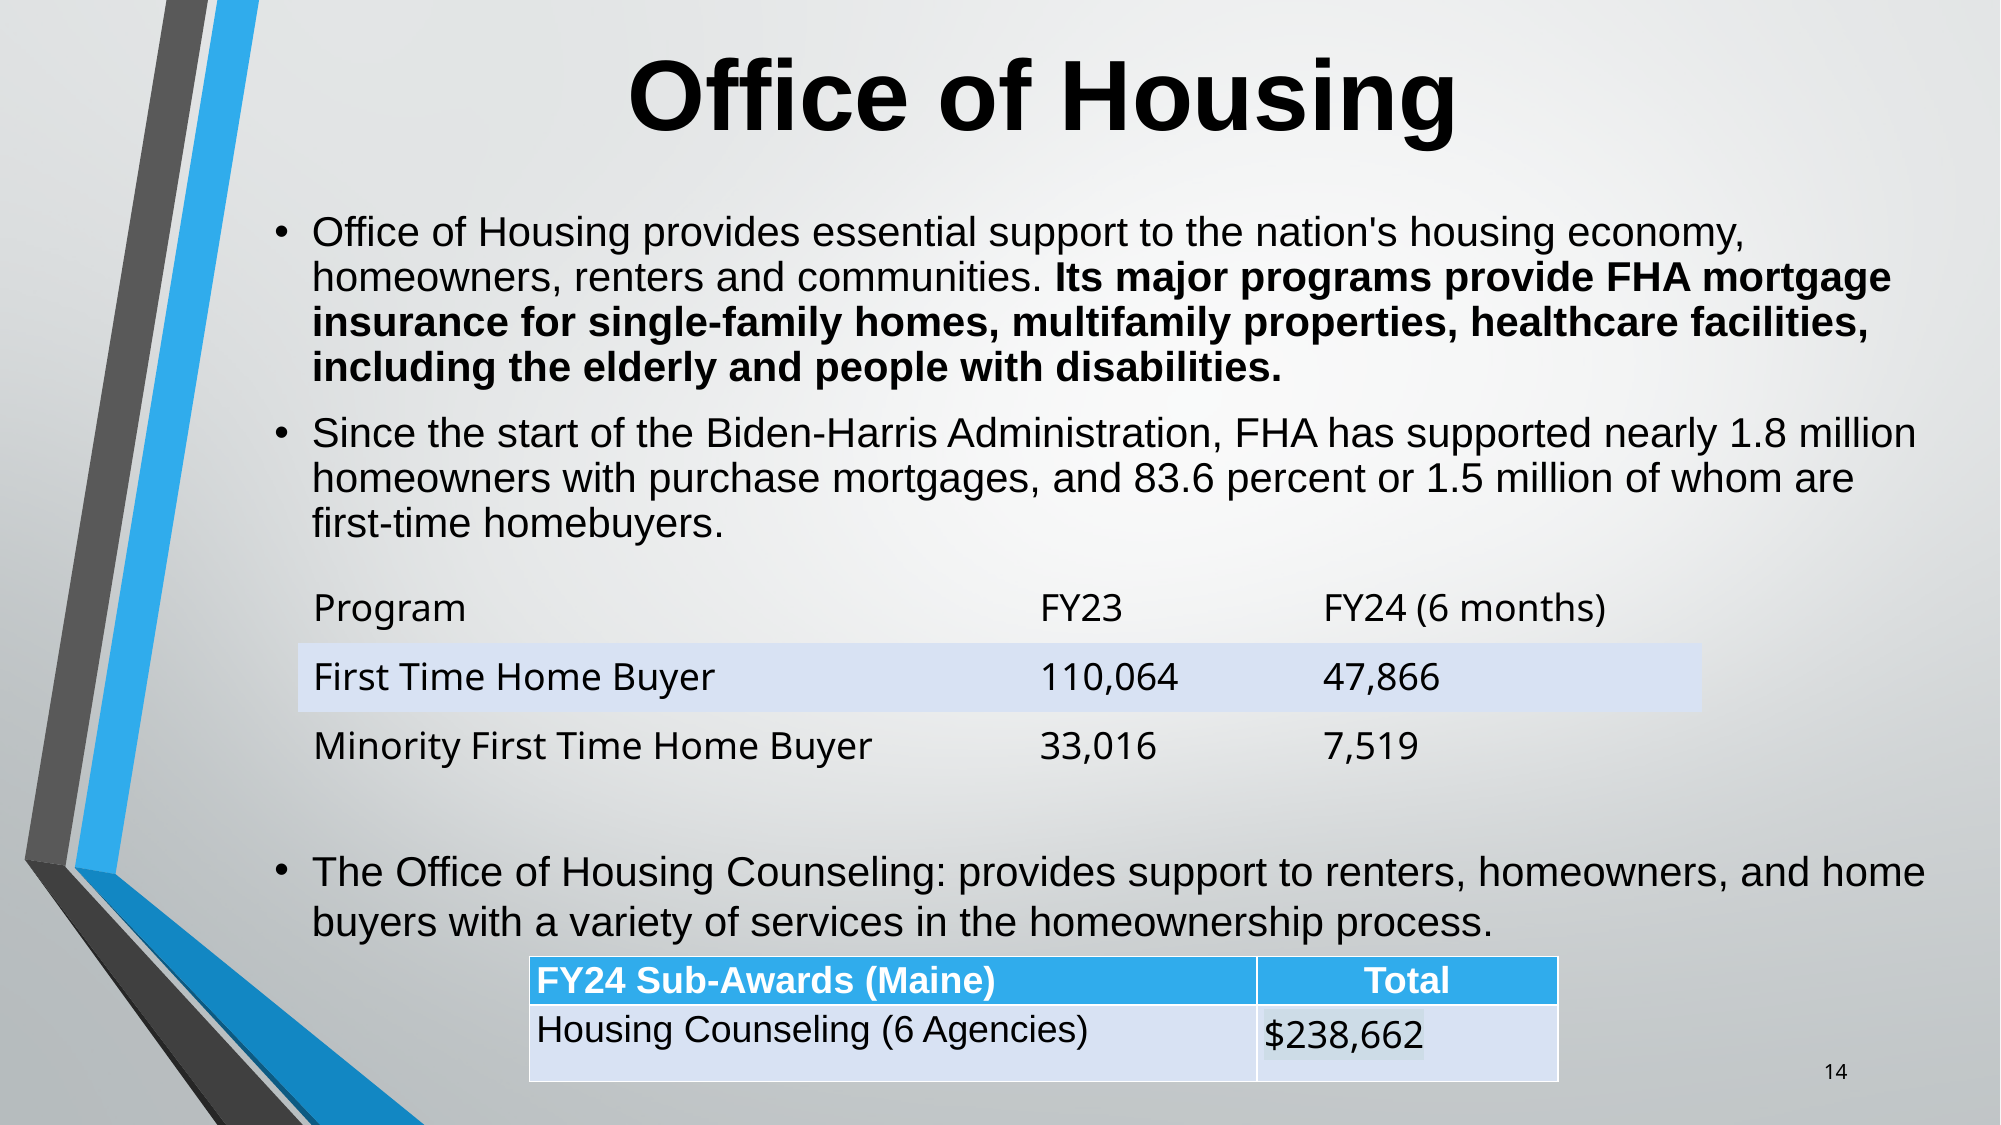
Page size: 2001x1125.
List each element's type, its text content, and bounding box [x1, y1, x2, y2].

table_cell 110,064 [1025, 643, 1308, 712]
table_cell Housing Counseling (6 Agencies) [530, 1006, 1256, 1081]
slide_number 14 [1412, 1042, 1863, 1103]
table_header Program [298, 574, 1025, 643]
table_header FY24 (6 months) [1308, 574, 1702, 643]
table_cell 7,519 [1308, 712, 1702, 781]
table_header FY23 [1025, 574, 1308, 643]
list Office of Housing provides essential support to the nation's housing economy, homeowners, renters and communities. Its major programs provide FHA mortgage insurance for single-family homes, multifamily properties, healthcare facilities, including the elderly and people with disabilities. Since the start of the Biden-Harris Administration, FHA has supported nearly 1.8 million homeowners with purchase mortgages, and 83.6 percent or 1.5 million of whom are first-time homebuyers. The Office of Housing Counseling: provides support to renters, homeowners, and home buyers with a variety of services in the homeownership process. [259, 134, 1957, 1103]
table_header Total [1258, 957, 1557, 1004]
title Office of Housing [212, 27, 1875, 169]
table_cell $238,662 [1258, 1006, 1557, 1081]
table_cell Minority First Time Home Buyer [298, 712, 1025, 781]
table_header FY24 Sub-Awards (Maine) [530, 957, 1256, 1004]
table_cell 33,016 [1025, 712, 1308, 781]
table_cell 47,866 [1308, 643, 1702, 712]
table_cell First Time Home Buyer [298, 643, 1025, 712]
